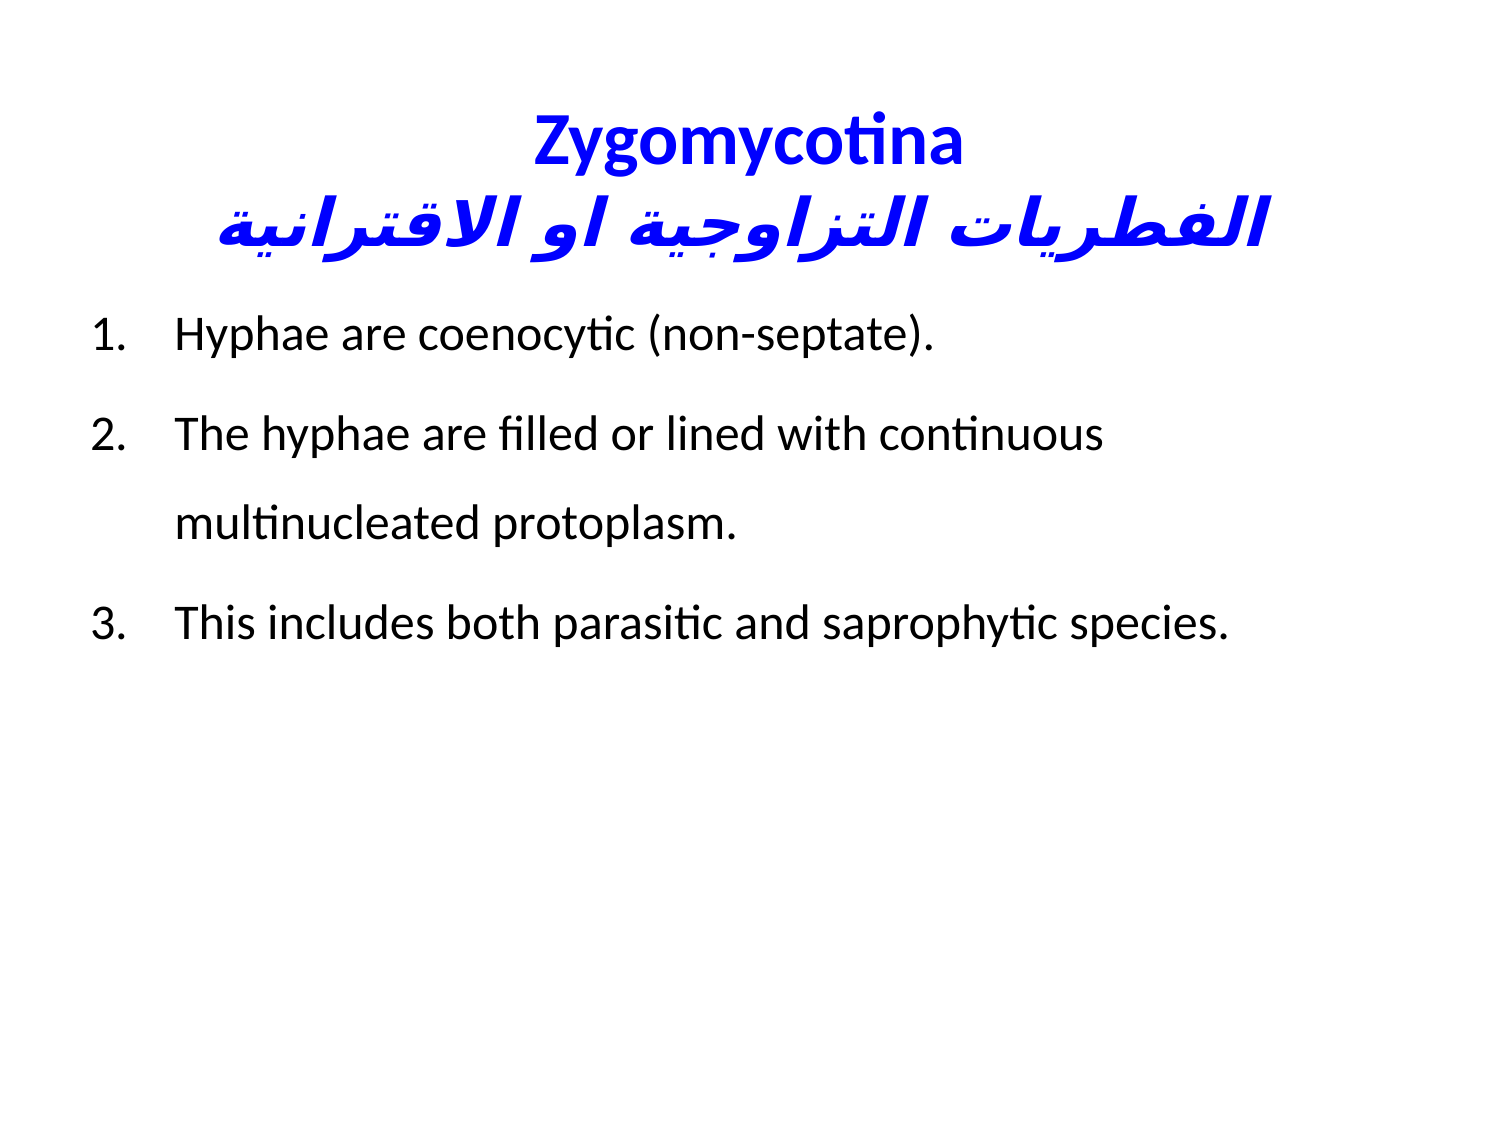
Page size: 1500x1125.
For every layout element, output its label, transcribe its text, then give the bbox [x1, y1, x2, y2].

title Zygomycotina الفطريات التزاوجية او الاقترانية [75, 45, 1425, 262]
list Hyphae are coenocytic (non-septate). The hyphae are filled or lined with continuous multinucleated protoplasm. This includes both parasitic and saprophytic species. [75, 262, 1425, 1005]
